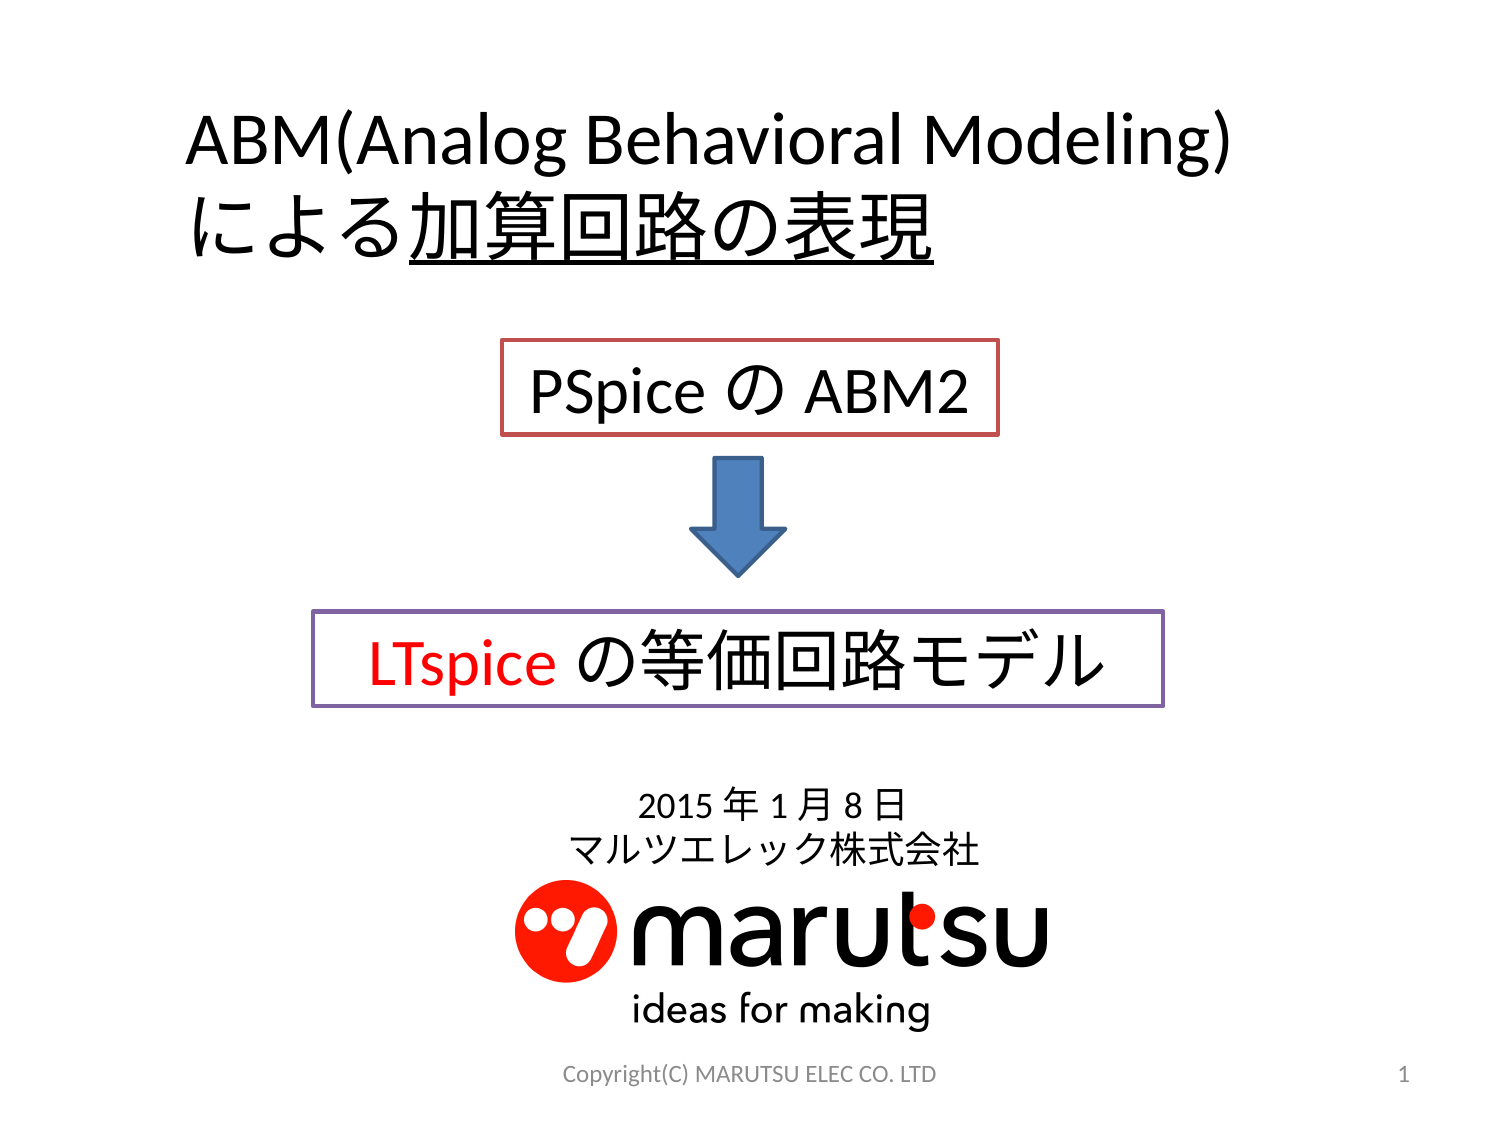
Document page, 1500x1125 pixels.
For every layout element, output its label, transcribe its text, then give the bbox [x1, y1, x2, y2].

text_box [688, 455, 788, 579]
footer Copyright(C) MARUTSU ELEC CO. LTD [512, 1042, 988, 1103]
text_box LTspiceの等価回路モデル [311, 609, 1165, 708]
text_box 2015年1月8日 マルツエレック株式会社 [468, 773, 1079, 879]
picture [515, 879, 1048, 1032]
text_box ABM(Analog Behavioral Modeling) による加算回路の表現 [171, 81, 1341, 277]
slide_number 1 [1074, 1042, 1425, 1103]
text_box PSpiceのABM2 [500, 338, 1000, 437]
